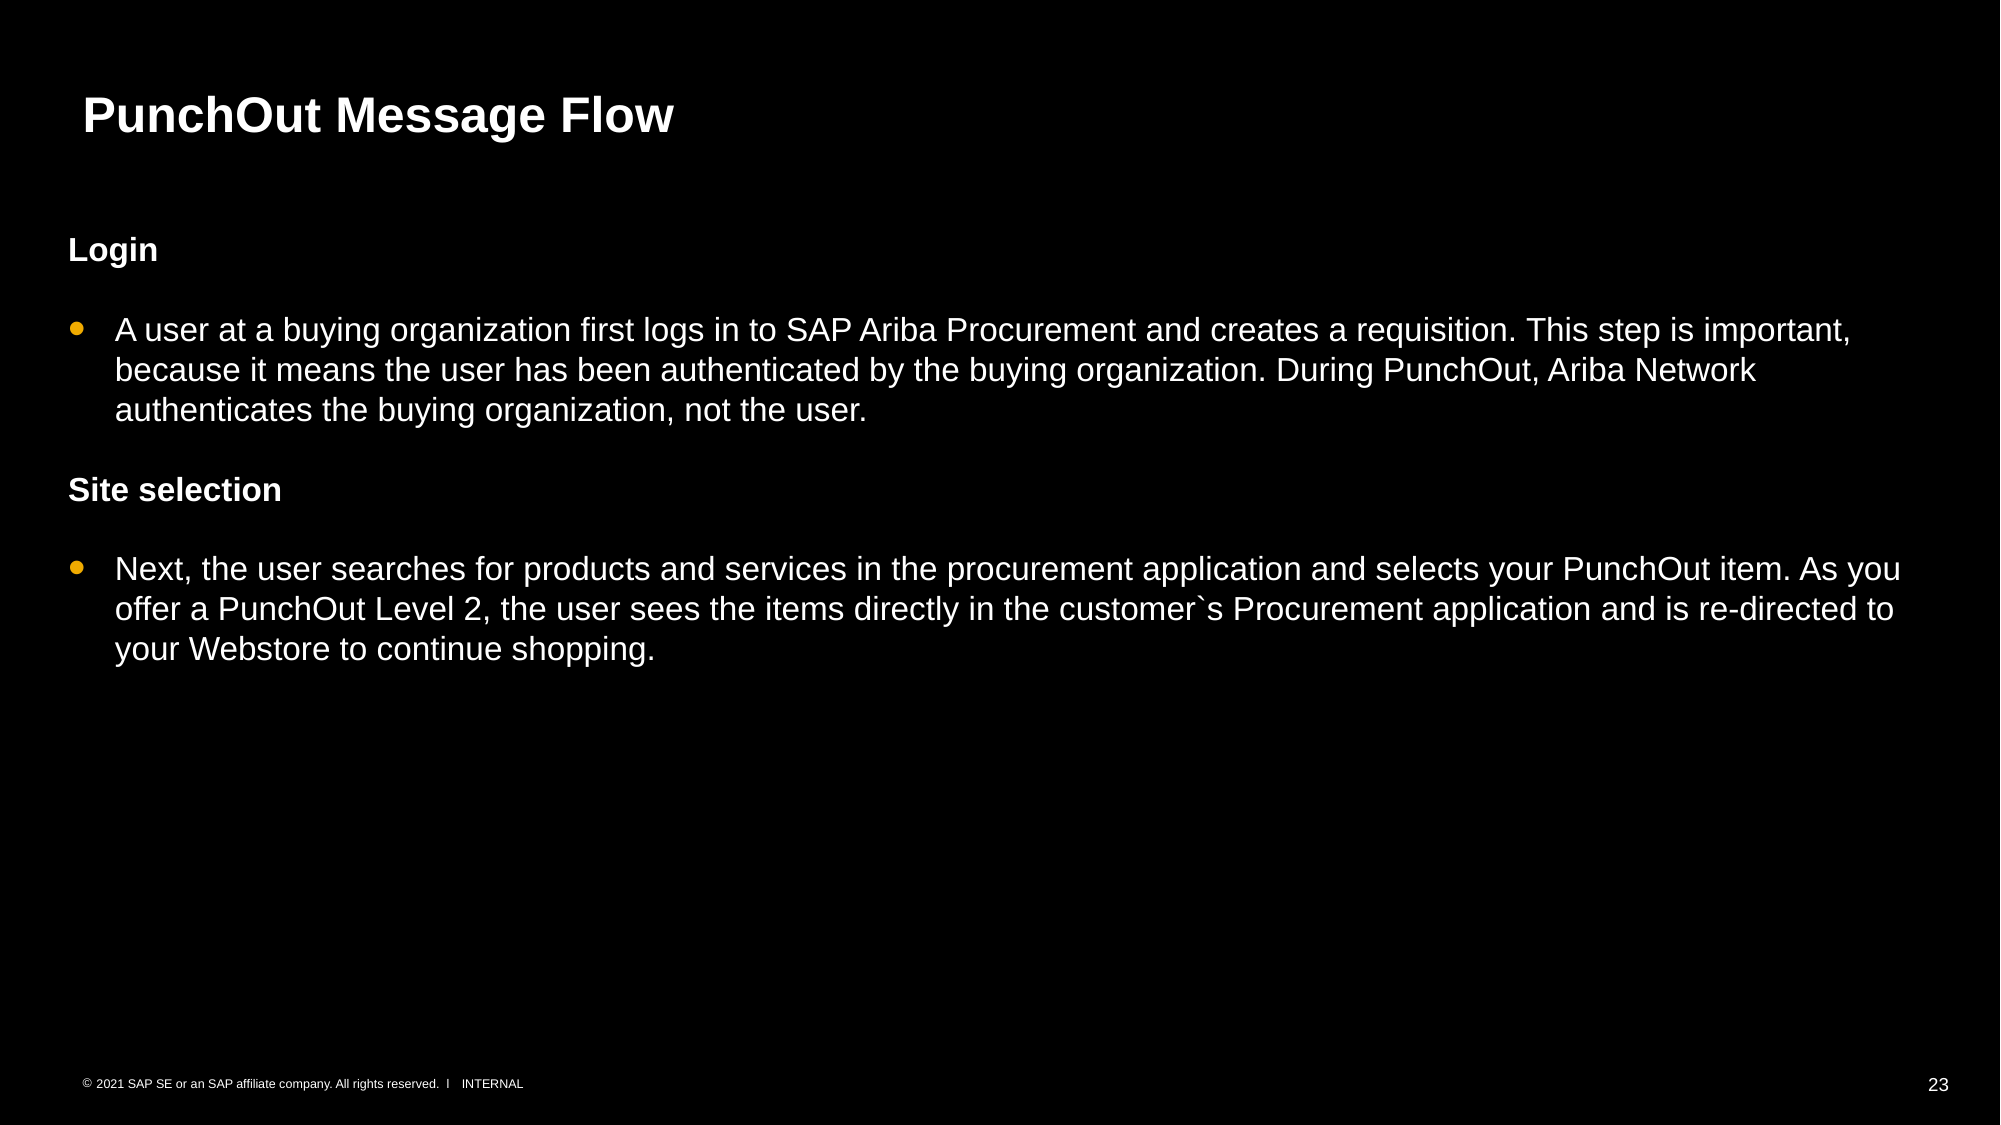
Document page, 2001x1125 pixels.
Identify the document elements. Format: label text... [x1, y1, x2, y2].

title PunchOut Message Flow [82, 82, 1918, 144]
text_box Login A user at a buying organization first logs in to SAP Ariba Procurement and creates a requisition. This step is important, because it means the user has been authenticated by the buying organization. During PunchOut, Ariba Network authenticates the buying organization, not the user. Site selection Next, the user searches for products and services in the procurement application and selects your PunchOut item. As you offer a PunchOut Level 2, the user sees the items directly in the customer`s Procurement application and is re-directed to your Webstore to continue shopping. [53, 220, 1947, 675]
